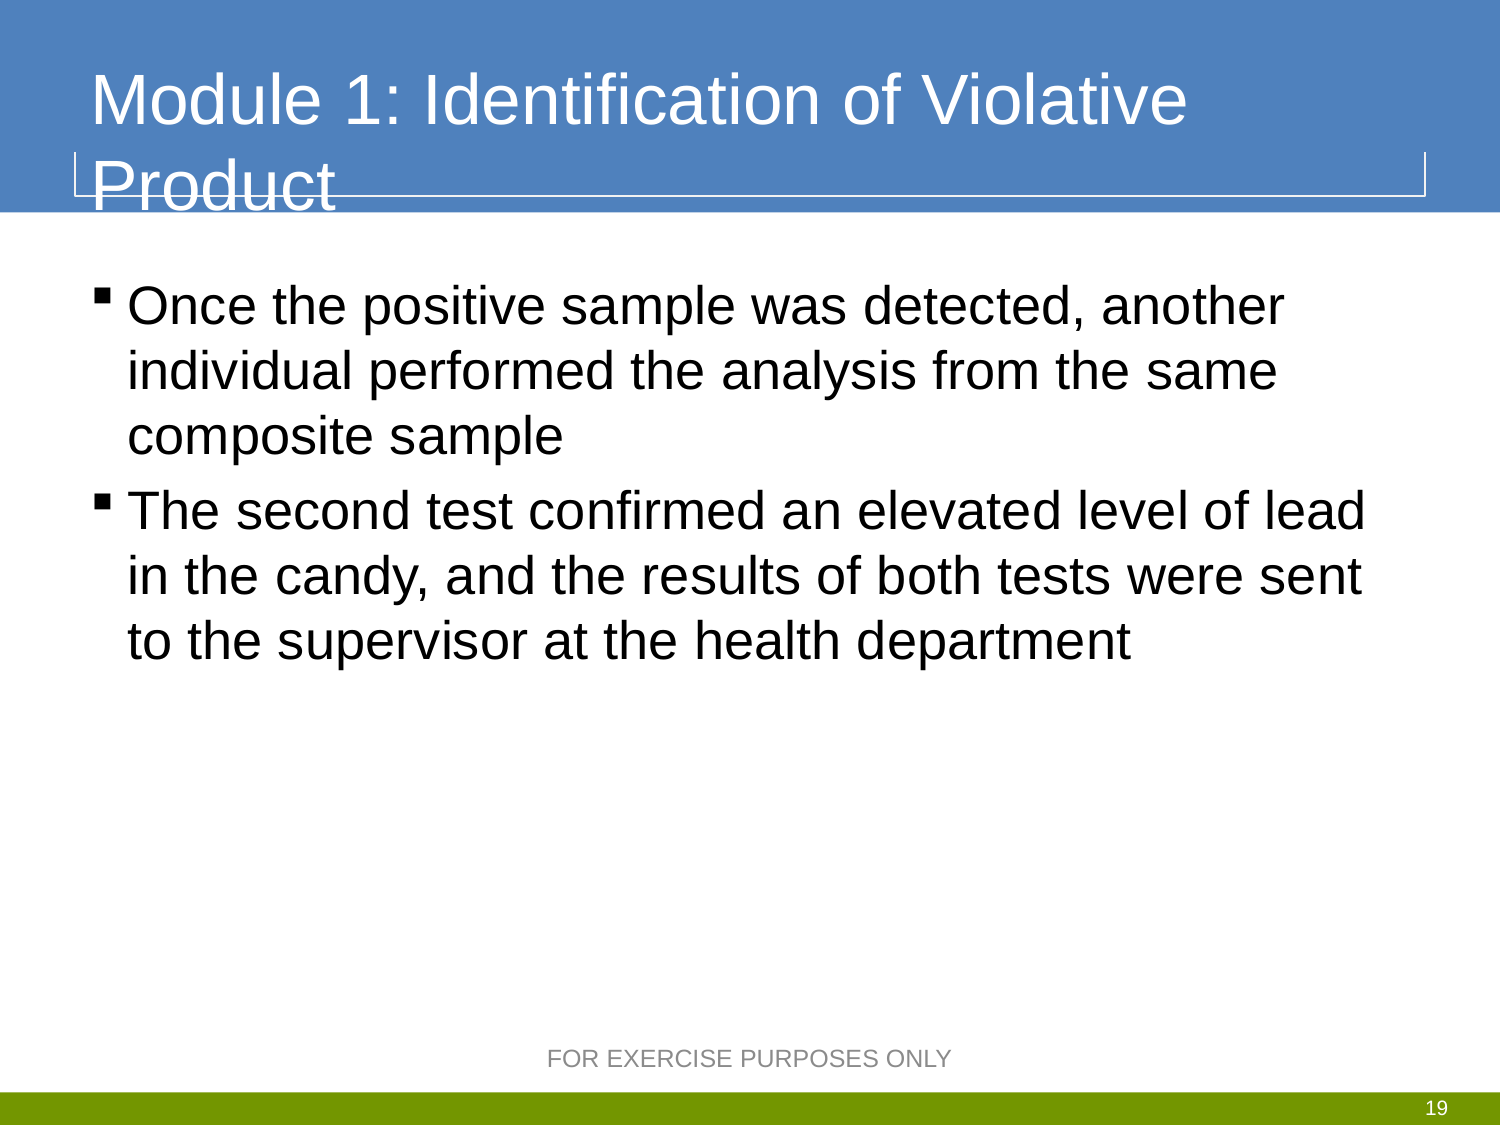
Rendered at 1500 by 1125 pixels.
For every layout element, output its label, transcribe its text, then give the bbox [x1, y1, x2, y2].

title Module 1: Identification of Violative Product [74, 44, 1426, 233]
list Once the positive sample was detected, another individual performed the analysis from the same composite sample The second test confirmed an elevated level of lead in the candy, and the results of both tests were sent to the supervisor at the health department [74, 262, 1426, 1006]
footer FOR EXERCISE PURPOSES ONLY [512, 1042, 988, 1103]
